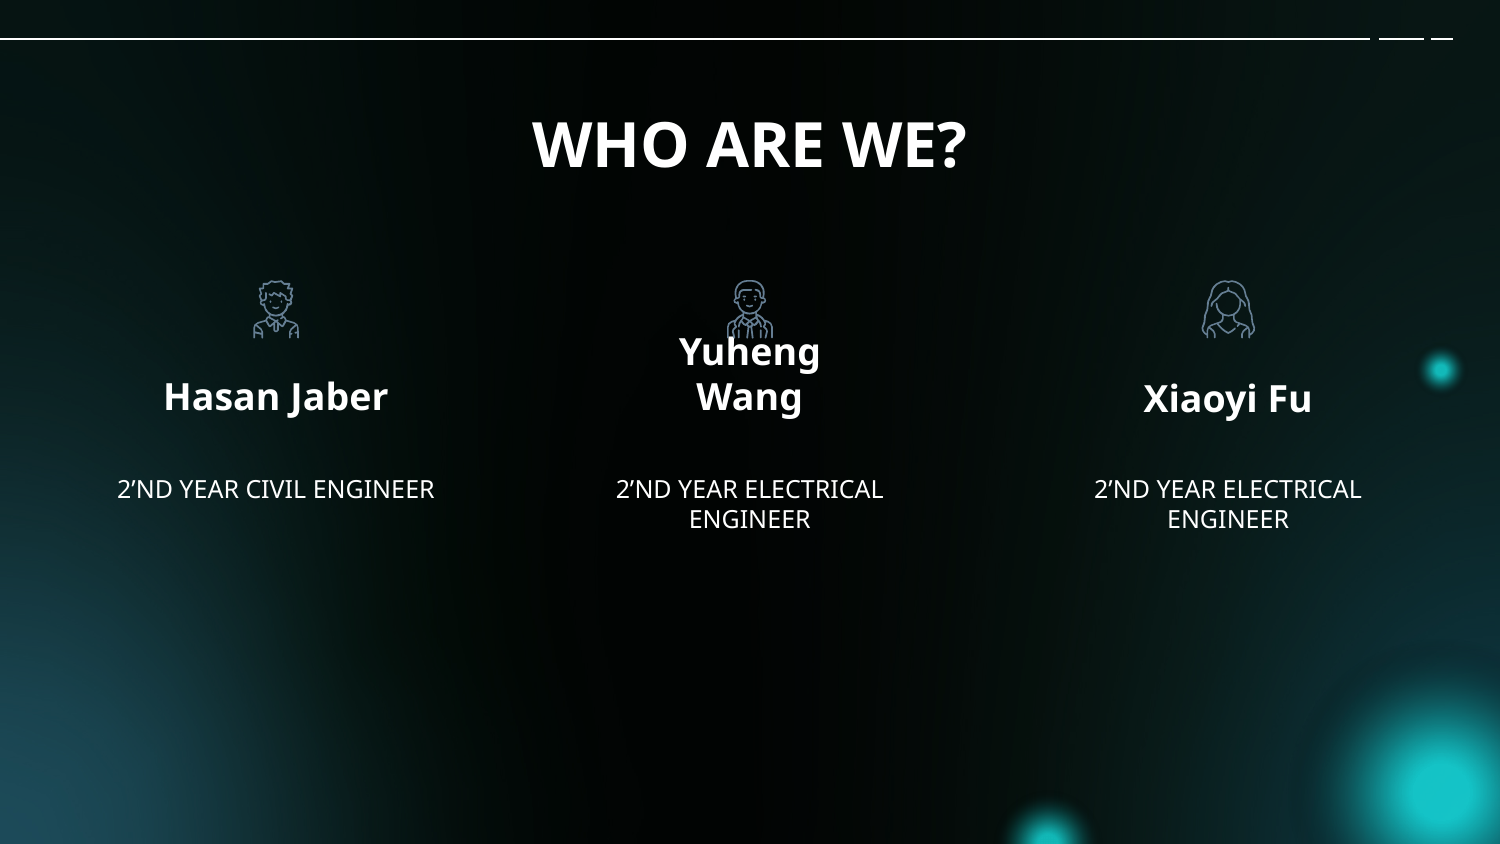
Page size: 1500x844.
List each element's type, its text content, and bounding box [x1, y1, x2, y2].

subtitle 2’ND YEAR ELECTRICAL ENGINEER [564, 458, 936, 761]
subtitle Xiaoyi Fu [1089, 362, 1368, 435]
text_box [726, 279, 774, 339]
subtitle Hasan Jaber [137, 360, 415, 434]
subtitle 2’ND YEAR CIVIL ENGINEER [90, 458, 462, 761]
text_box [253, 280, 300, 339]
subtitle 2’ND YEAR ELECTRICAL ENGINEER [1042, 458, 1414, 761]
picture [0, 0, 1500, 844]
title WHO ARE WE? [118, 89, 1382, 184]
text_box [1201, 280, 1256, 339]
subtitle Yuheng Wang [611, 360, 889, 434]
